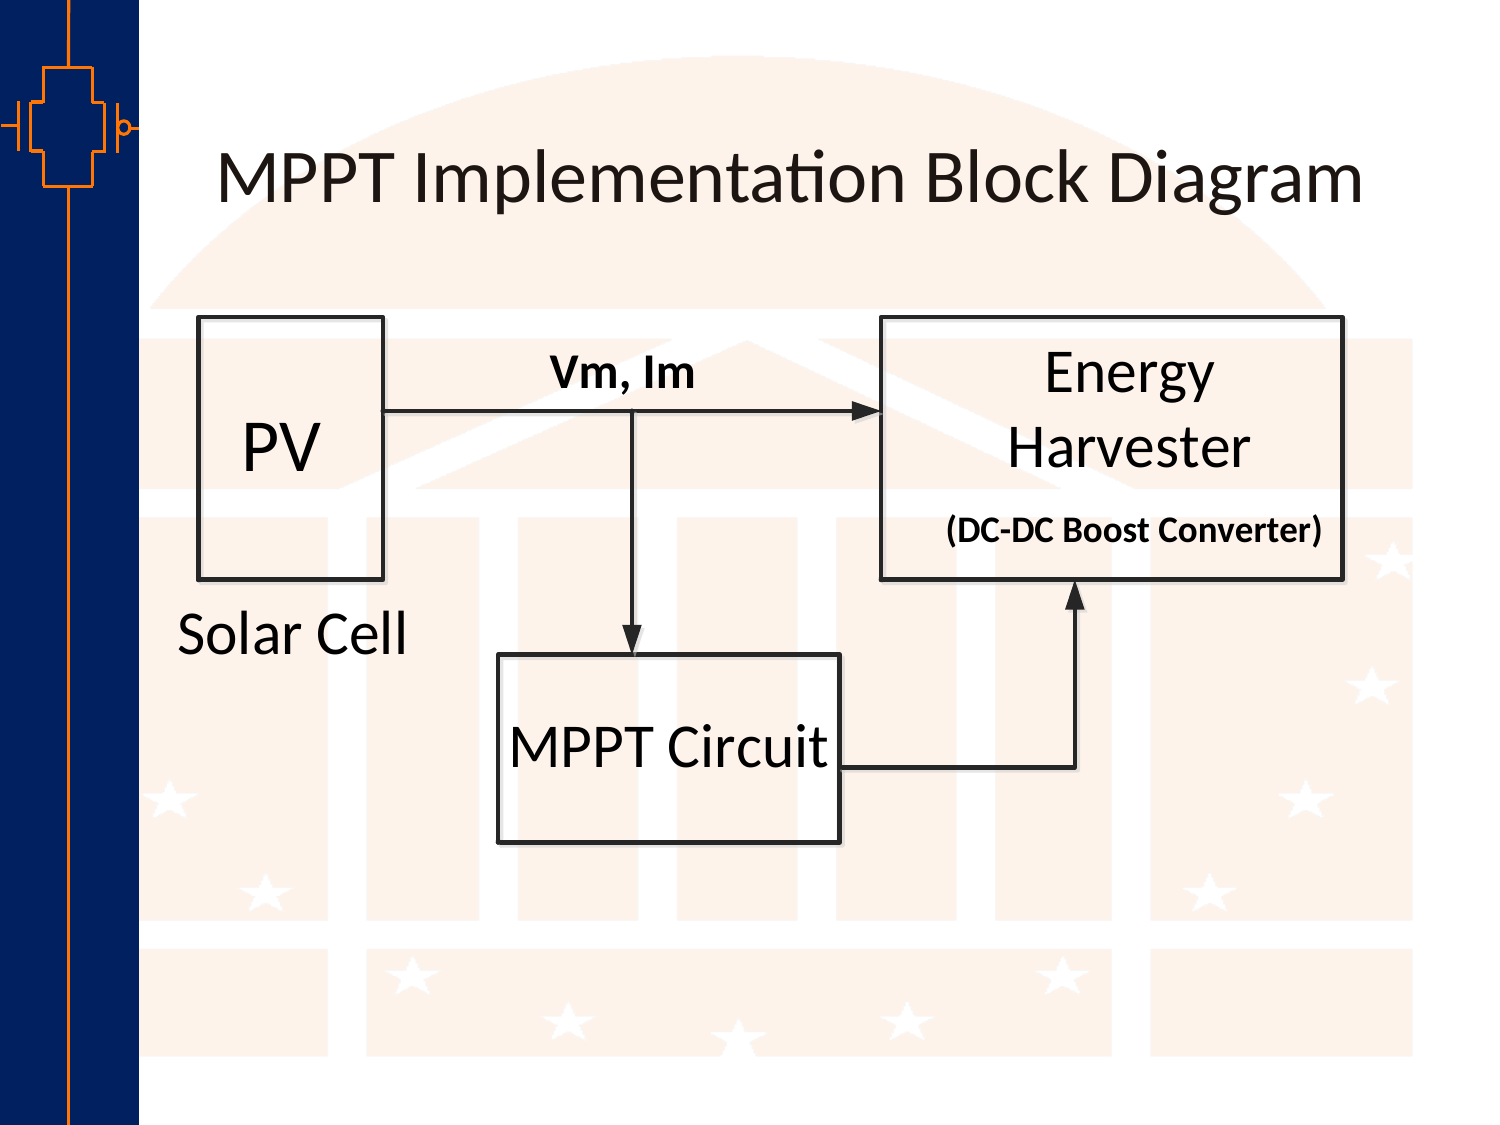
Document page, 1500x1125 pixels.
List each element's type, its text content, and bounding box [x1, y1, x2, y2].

title MPPT Implementation Block Diagram [200, 37, 1388, 225]
picture [174, 312, 1351, 851]
